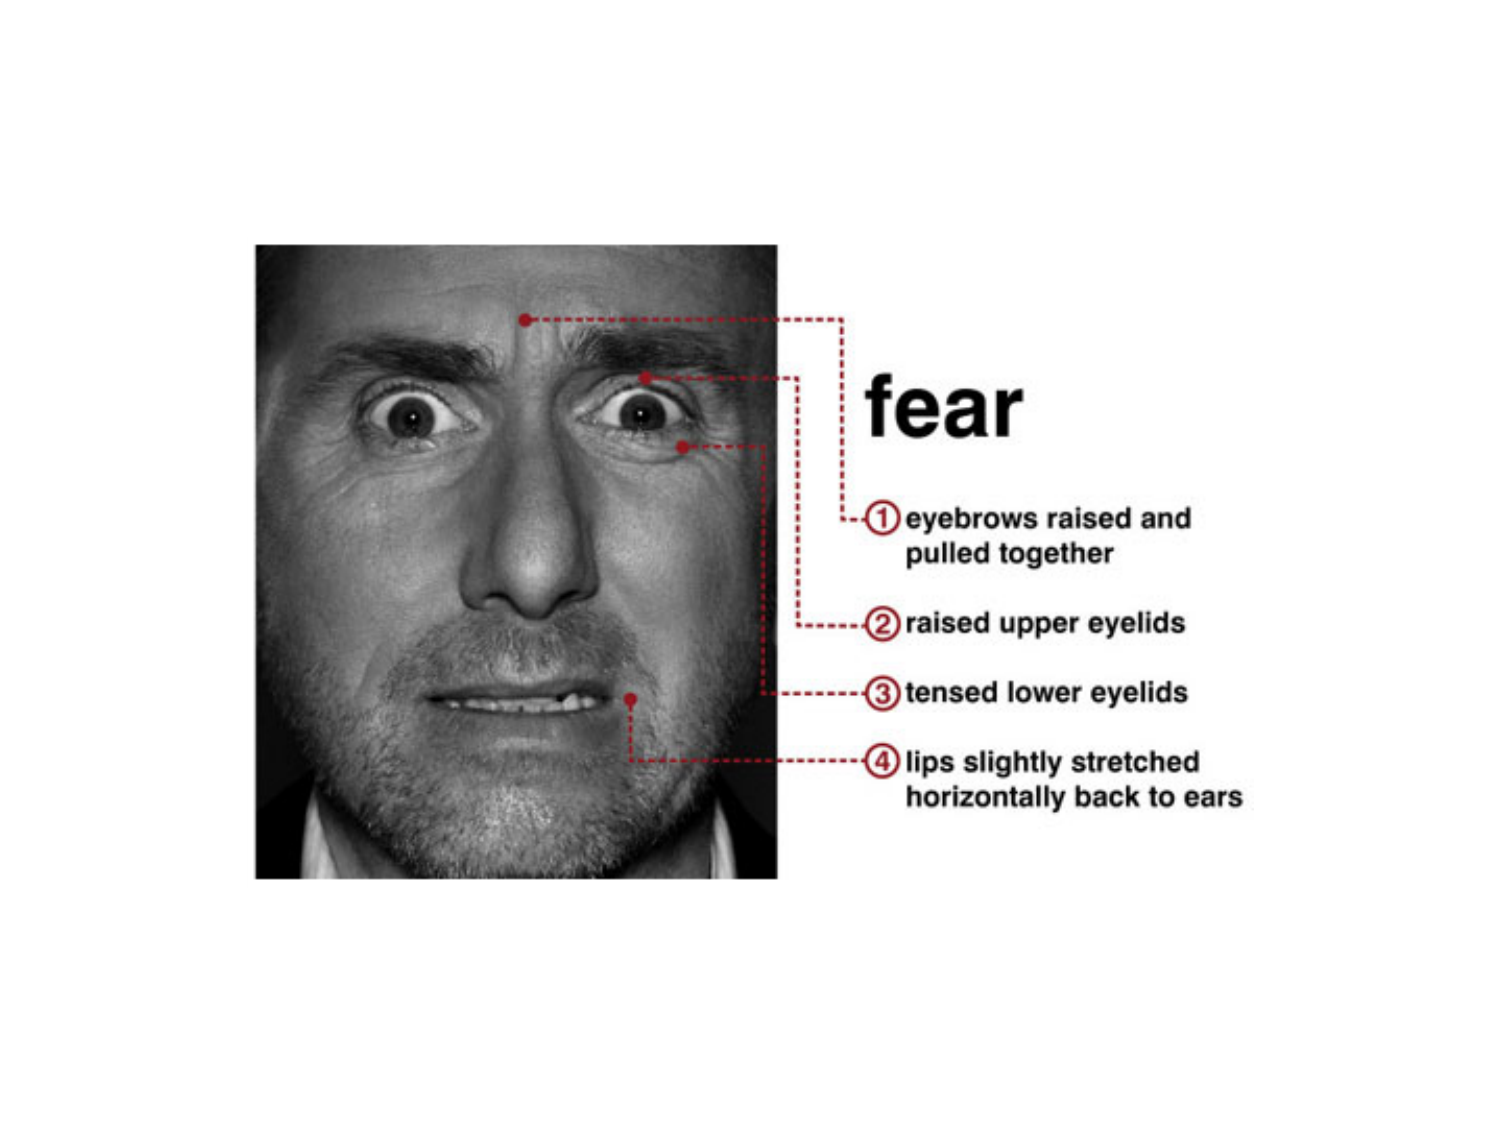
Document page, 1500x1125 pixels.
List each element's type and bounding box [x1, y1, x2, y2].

picture [246, 237, 1254, 888]
